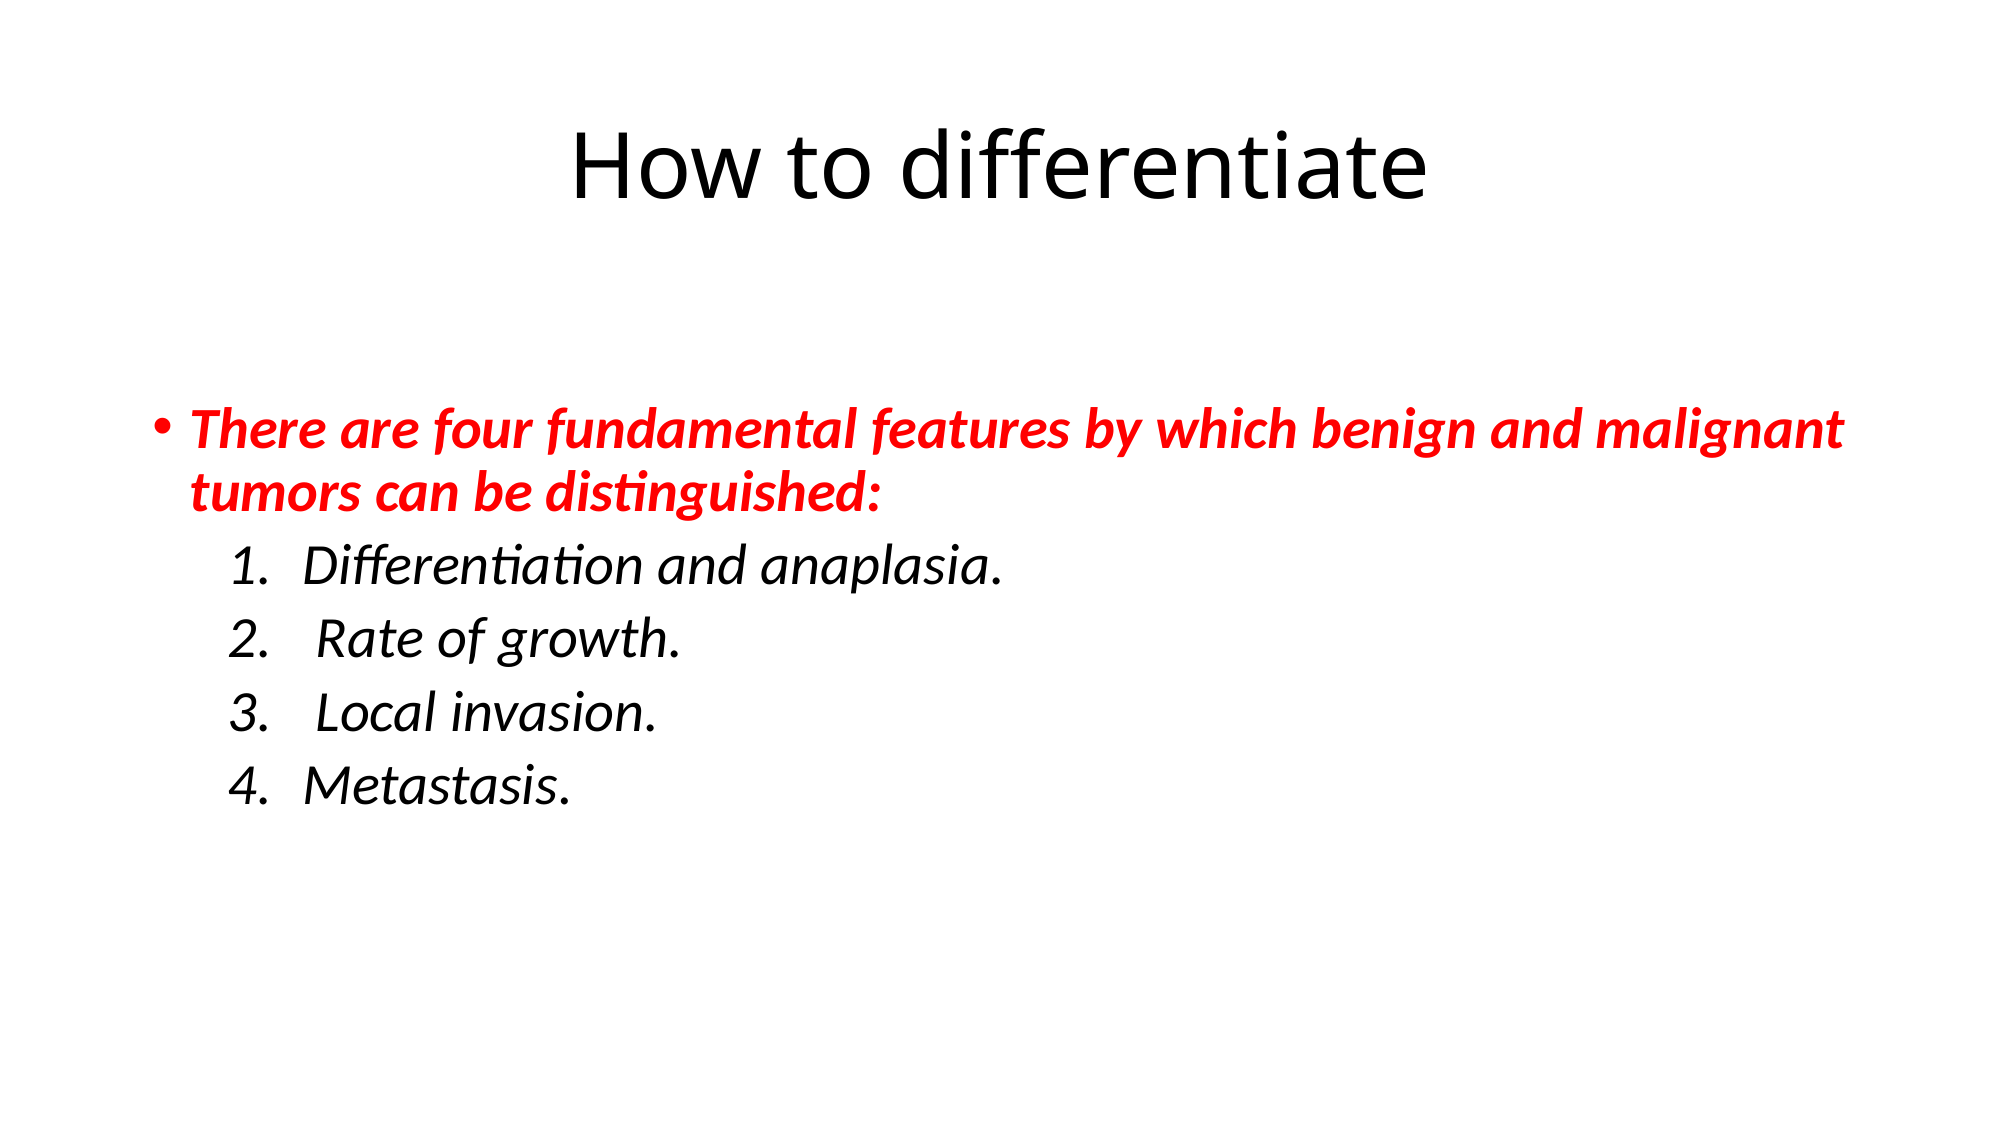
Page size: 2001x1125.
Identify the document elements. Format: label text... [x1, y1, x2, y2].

list There are four fundamental features by which benign and malignant tumors can be distinguished: Differentiation and anaplasia. Rate of growth. Local invasion. Metastasis. [137, 299, 1863, 1014]
title How to differentiate [137, 59, 1863, 278]
